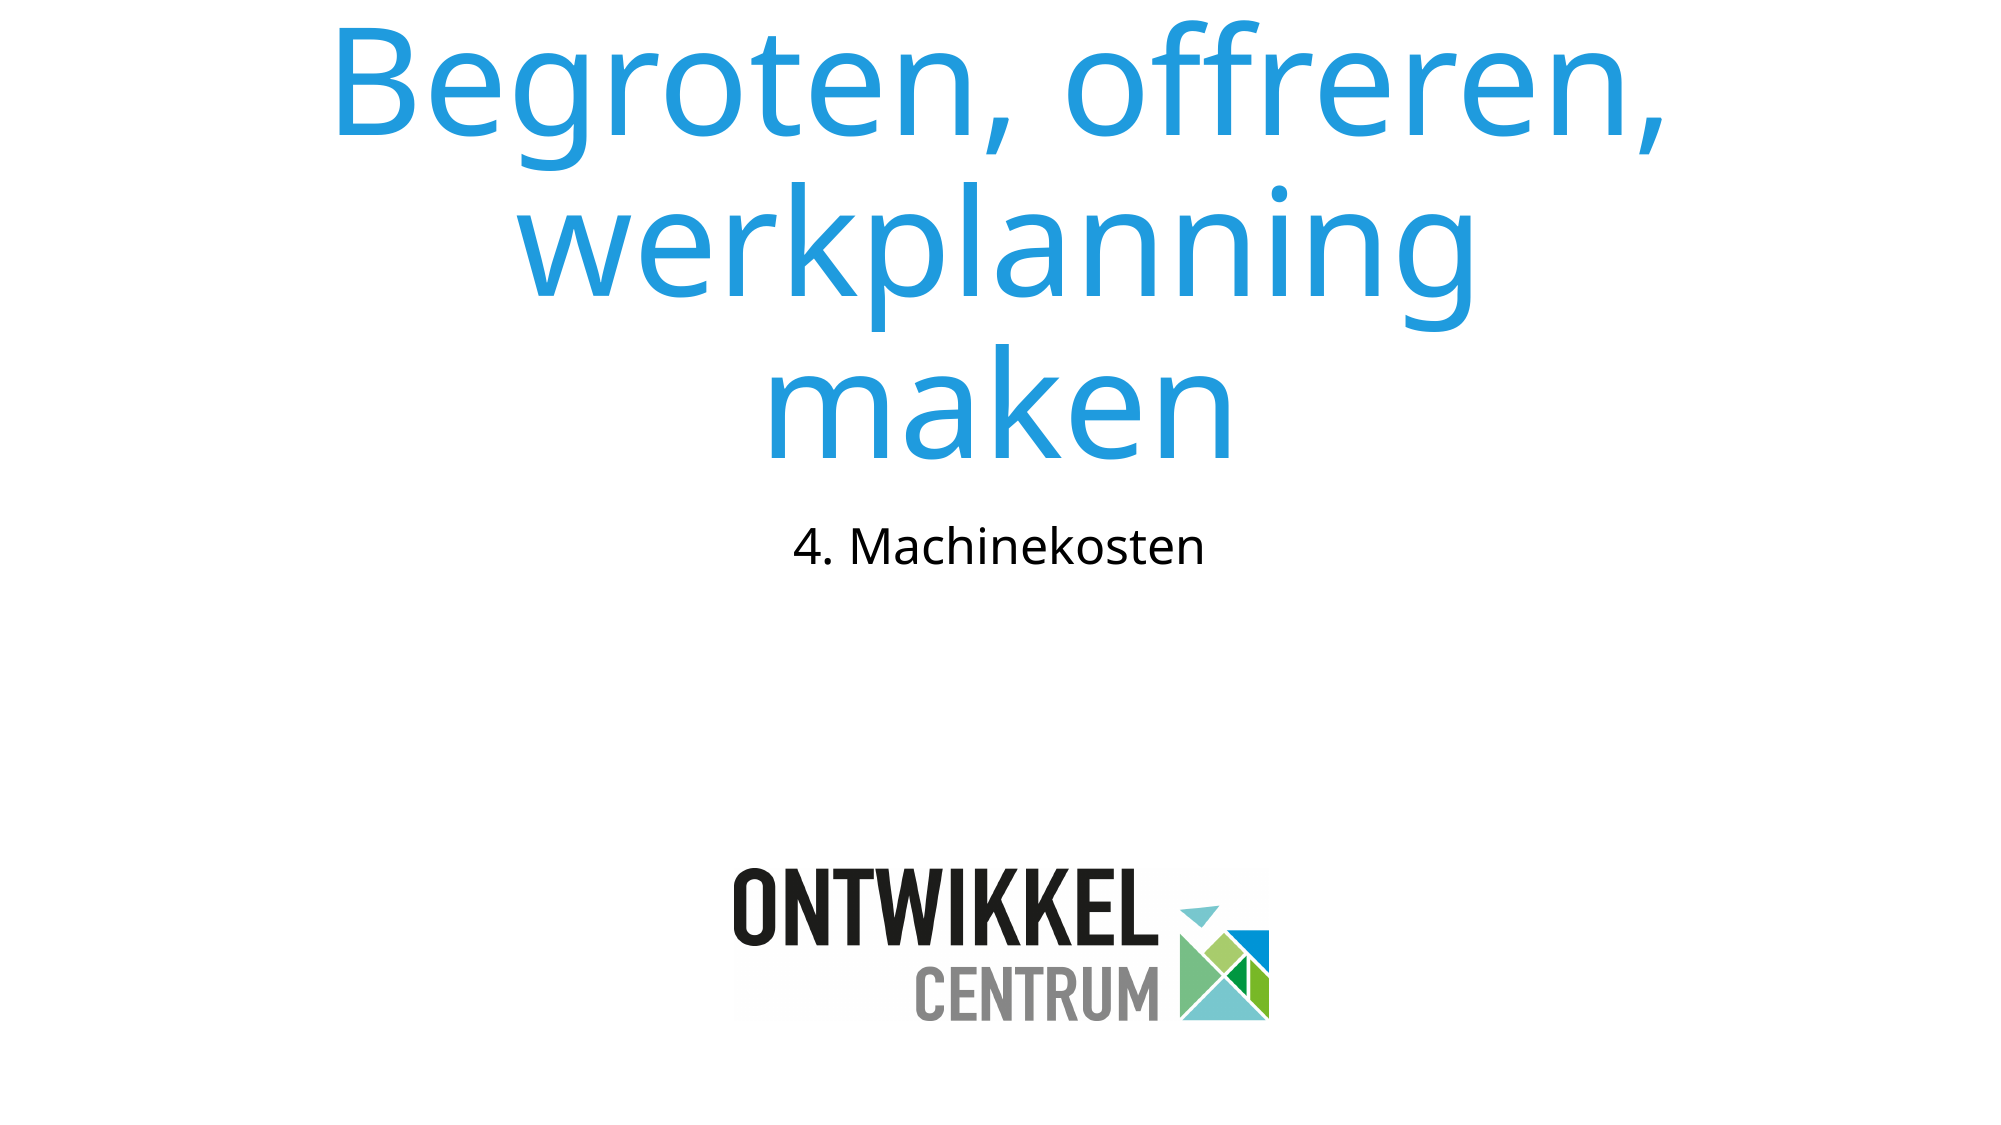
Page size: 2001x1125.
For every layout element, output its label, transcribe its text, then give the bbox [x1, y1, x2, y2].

picture [734, 868, 1269, 1021]
subtitle 4. Machinekosten [249, 514, 1750, 786]
title Begroten, offreren, werkplanning maken [249, 107, 1750, 499]
